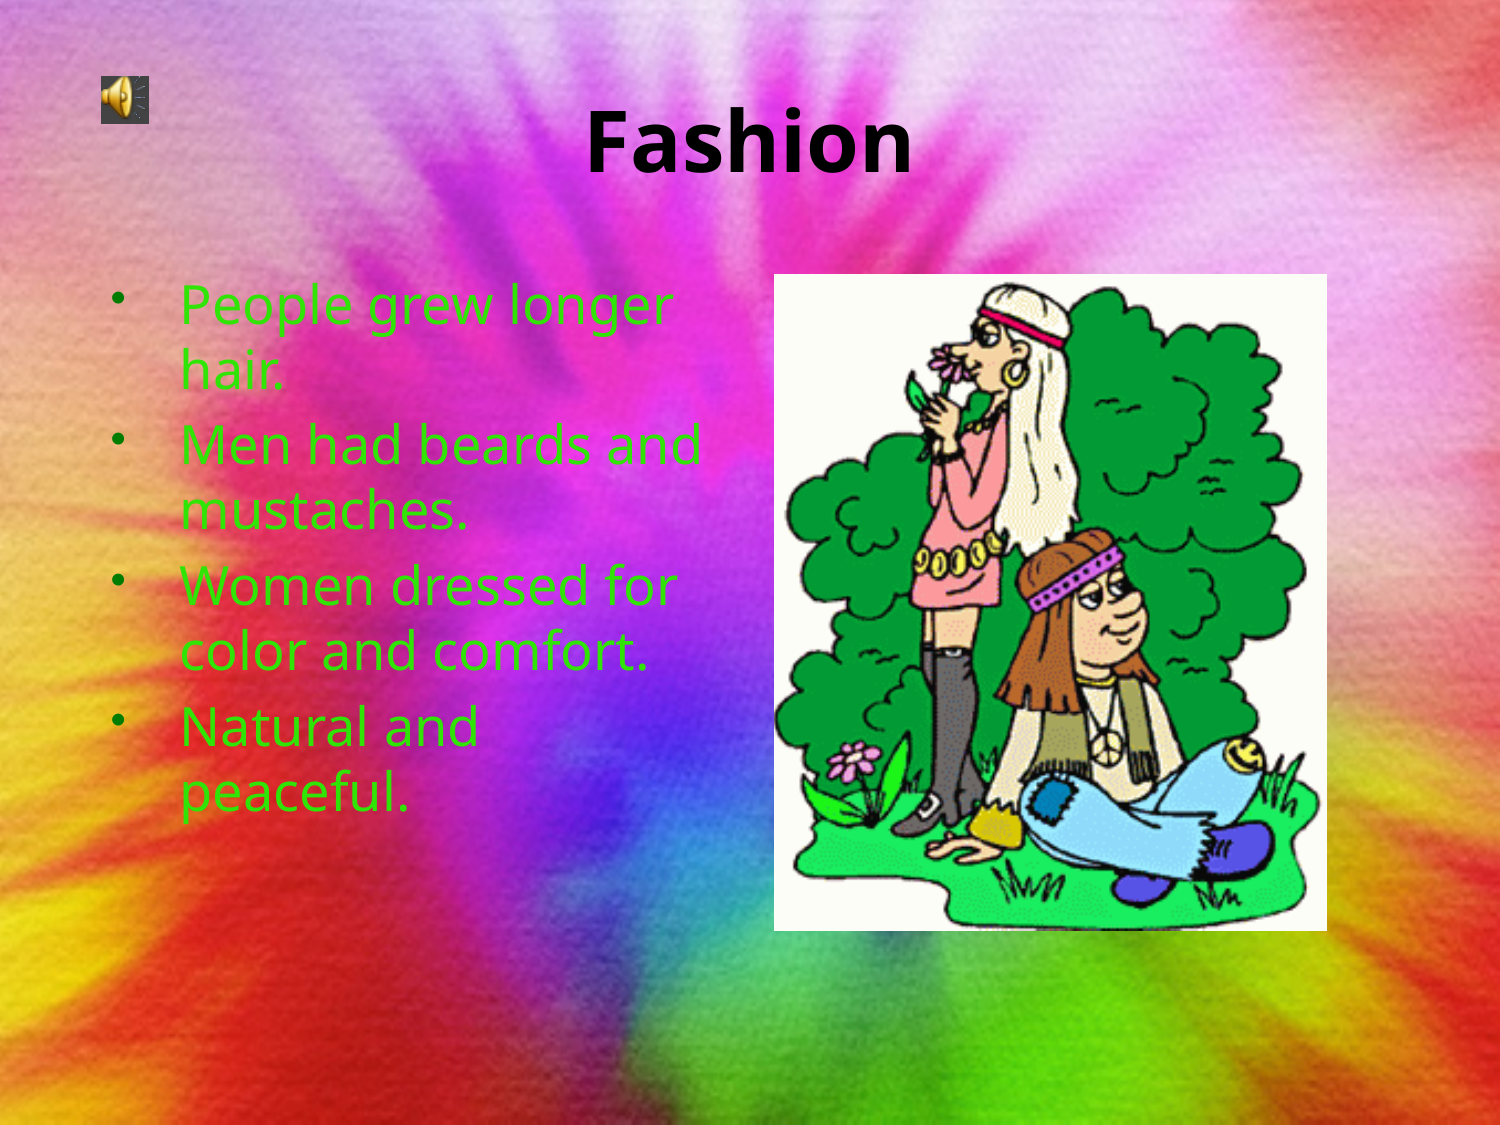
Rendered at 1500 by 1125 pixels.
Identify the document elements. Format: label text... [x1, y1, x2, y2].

title Fashion [75, 45, 1425, 233]
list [774, 274, 1327, 931]
picture [0, 0, 1500, 1125]
list People grew longer hair. Men had beards and mustaches. Women dressed for color and comfort. Natural and peaceful. [74, 262, 738, 1006]
